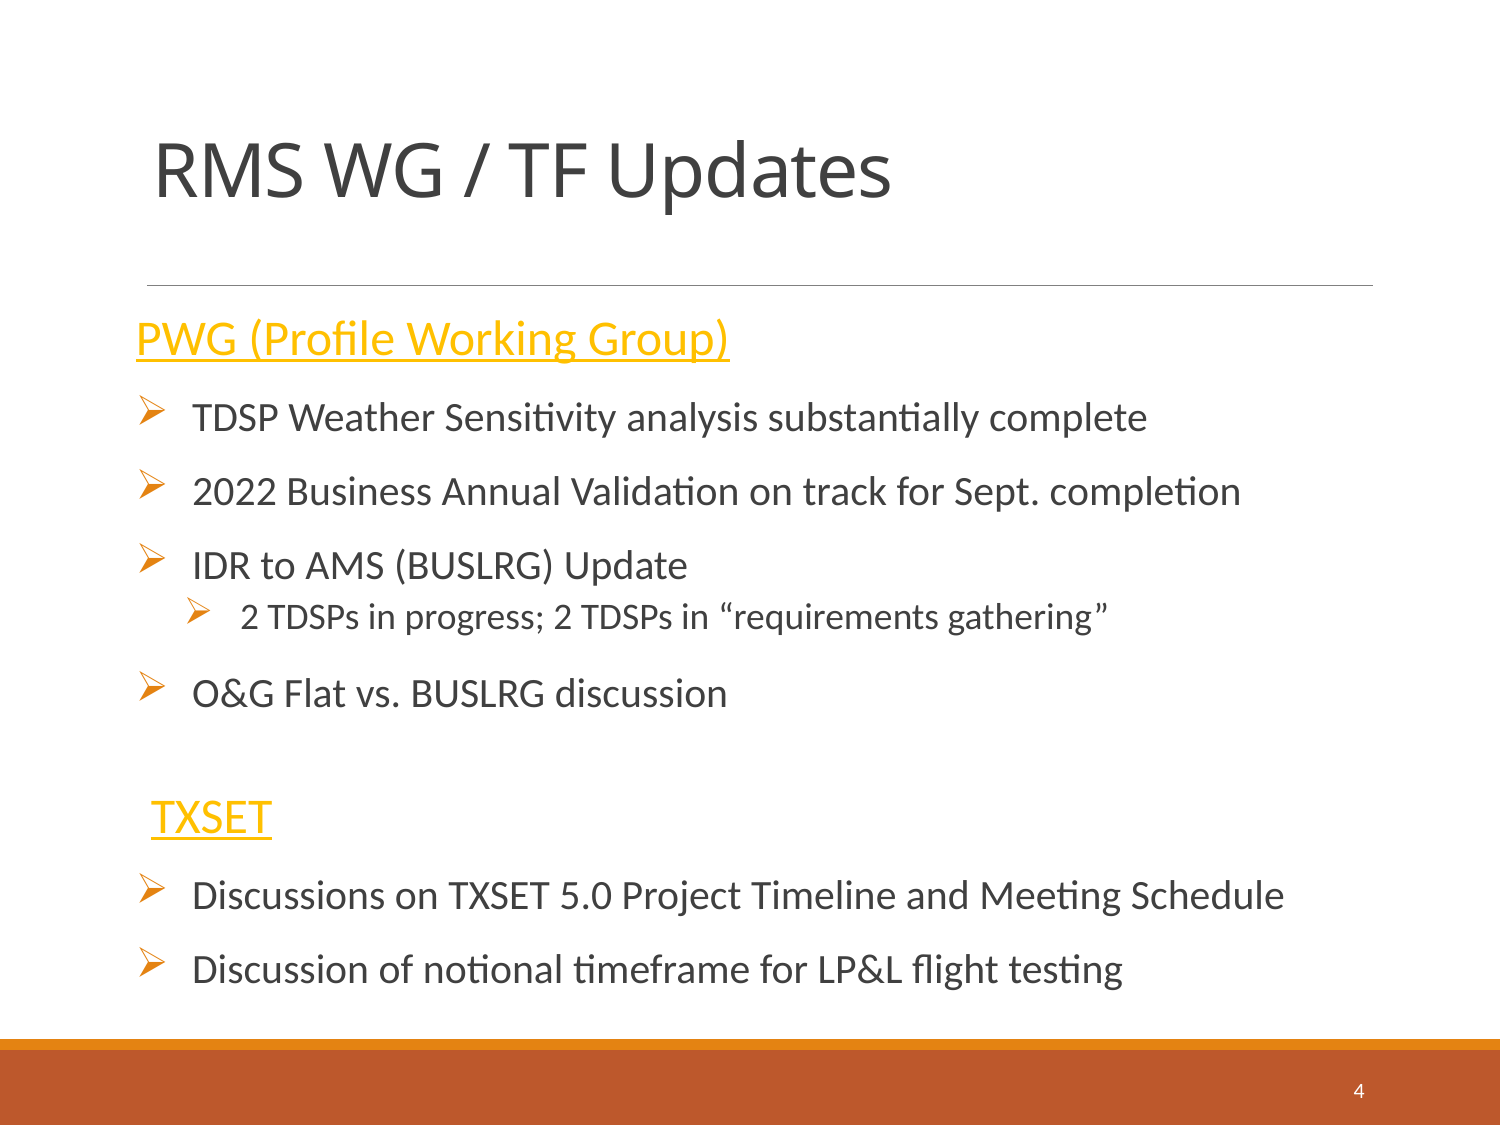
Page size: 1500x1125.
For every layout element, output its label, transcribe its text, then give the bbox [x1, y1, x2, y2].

title RMS WG / TF Updates [137, 75, 1350, 275]
list PWG (Profile Working Group) TDSP Weather Sensitivity analysis substantially complete 2022 Business Annual Validation on track for Sept. completion IDR to AMS (BUSLRG) Update 2 TDSPs in progress; 2 TDSPs in “requirements gathering” O&G Flat vs. BUSLRG discussion TXSET Discussions on TXSET 5.0 Project Timeline and Meeting Schedule Discussion of notional timeframe for LP&L flight testing [135, 304, 1449, 1030]
slide_number 4 [1218, 1059, 1380, 1120]
